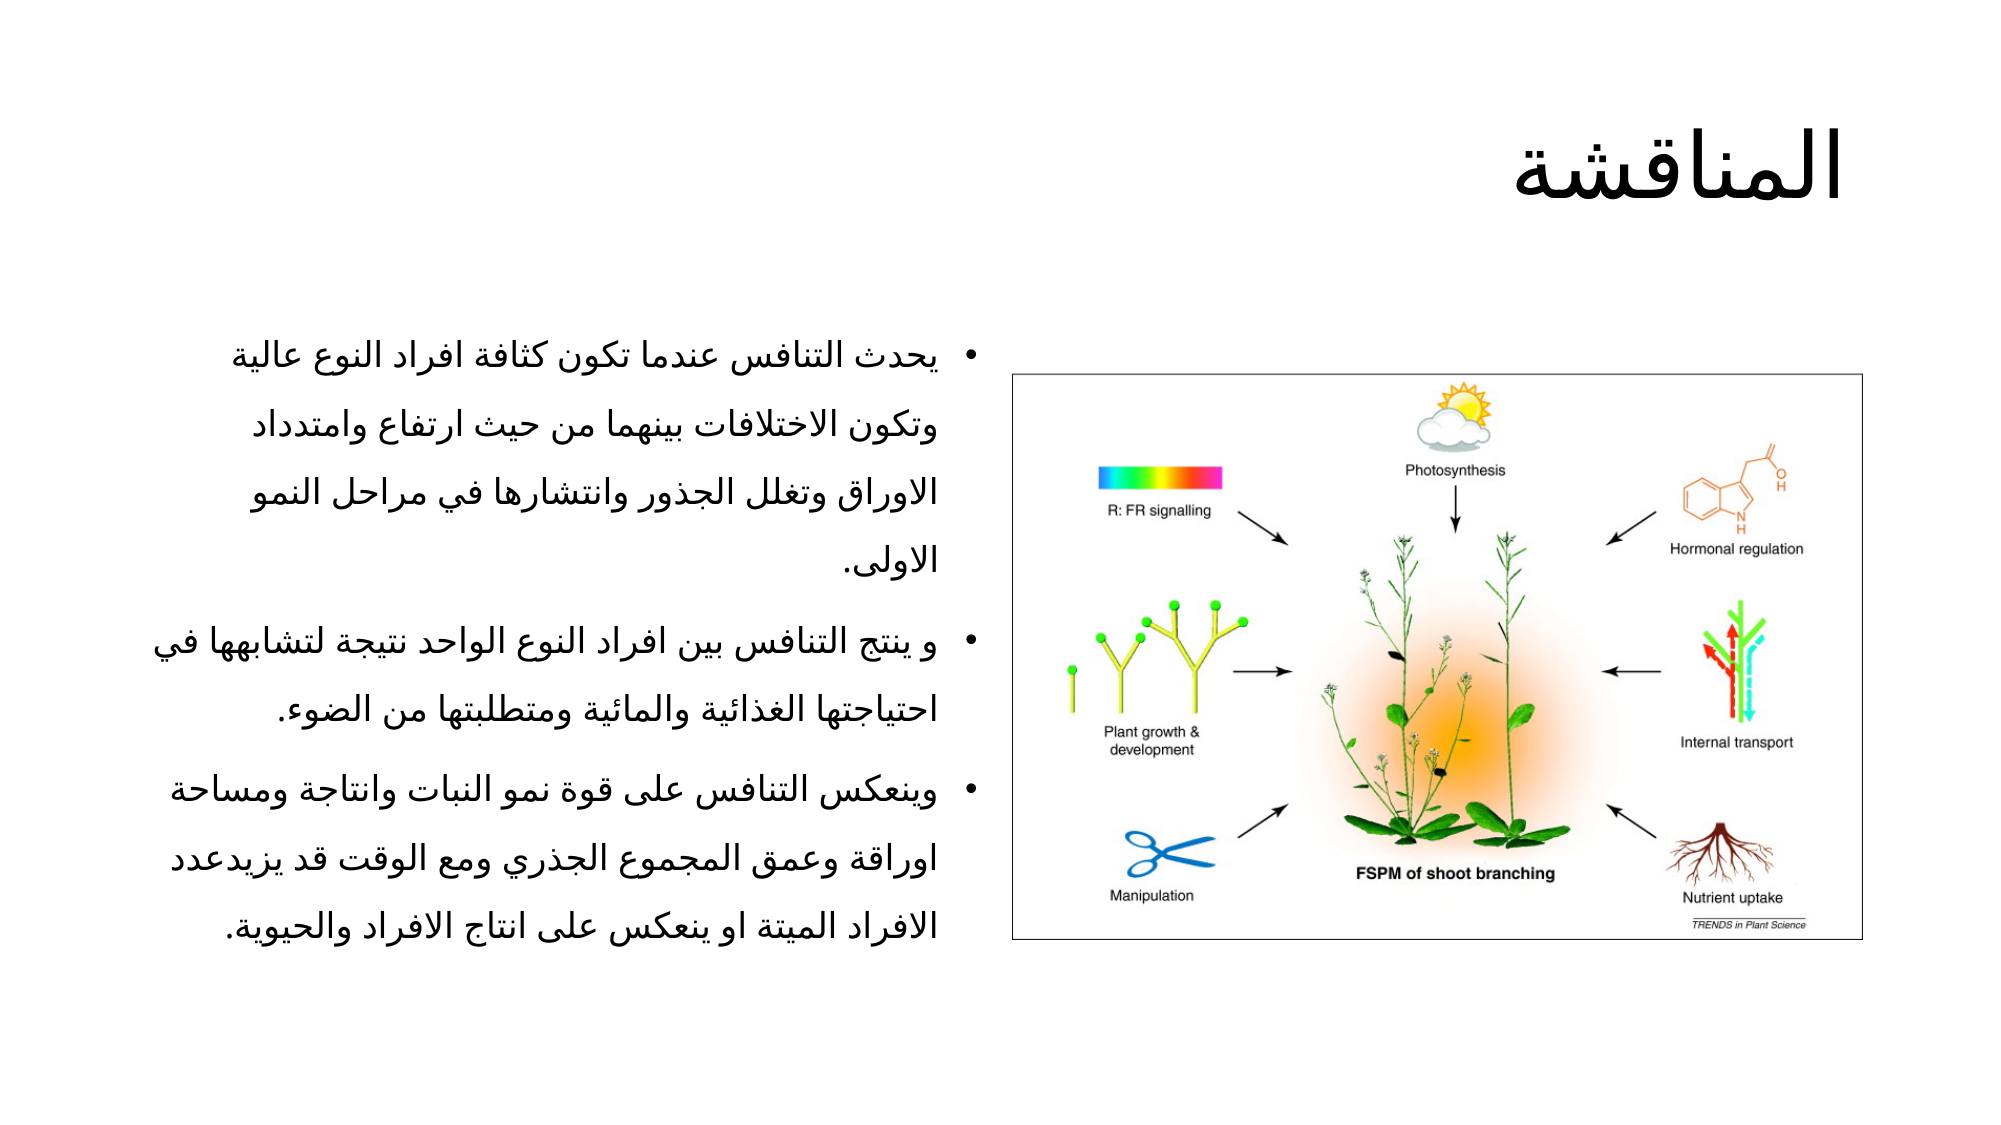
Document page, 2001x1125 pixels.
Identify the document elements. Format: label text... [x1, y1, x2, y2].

title المناقشة [137, 59, 1863, 278]
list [1012, 373, 1863, 940]
list يحدث التنافس عندما تكون كثافة افراد النوع عالية وتكون الاختلافات بينهما من حيث ارتفاع وامتدداد الاوراق وتغلل الجذور وانتشارها في مراحل النمو الاولى. و ينتج التنافس بين افراد النوع الواحد نتيجة لتشابهها في احتياجتها الغذائية والمائية ومتطلبتها من الضوء. وينعكس التنافس على قوة نمو النبات وانتاجة ومساحة اوراقة وعمق المجموع الجذري ومع الوقت قد يزيدعدد الافراد الميتة او ينعكس على انتاج الافراد والحيوية. [137, 299, 988, 1014]
